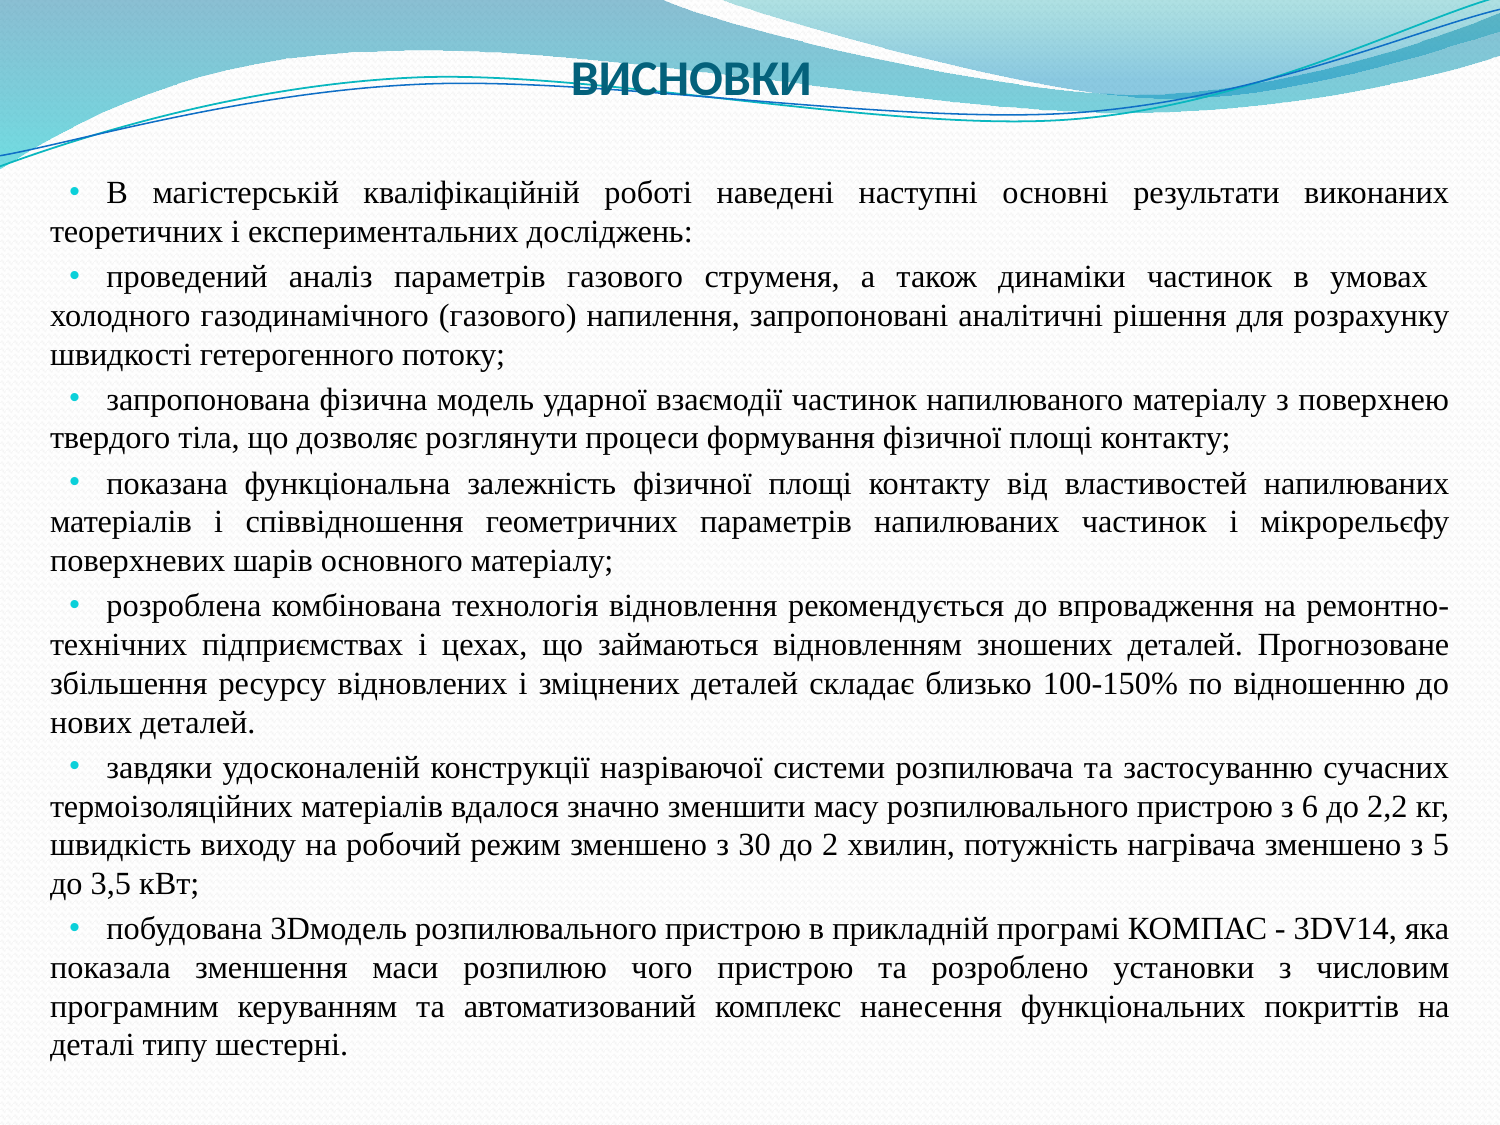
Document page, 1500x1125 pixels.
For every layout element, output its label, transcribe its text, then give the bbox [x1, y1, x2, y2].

title ВИСНОВКИ [527, 35, 856, 106]
list В магістерській кваліфікаційній роботі наведені наступні основні результати виконаних теоретичних і експериментальних досліджень: проведений аналіз параметрів газового струменя, а також динаміки частинок в умовах холодного газодинамічного (газового) напилення, запропоновані аналітичні рішення для розрахунку швидкості гетерогенного потоку; запропонована фізична модель ударної взаємодії частинок напилюваного матеріалу з поверхнею твердого тіла, що дозволяє розглянути процеси формування фізичної площі контакту; показана функціональна залежність фізичної площі контакту від властивостей напилюваних матеріалів і співвідношення геометричних параметрів напилюваних частинок і мікрорельєфу поверхневих шарів основного матеріалу; розроблена комбінована технологія відновлення рекомендується до впровадження на ремонтно-технічних підприємствах і цехах, що займаються відновленням зношених деталей. Прогнозоване збільшення ресурсу відновлених і зміцнених деталей складає близько 100-150% по відношенню до нових деталей. завдяки удосконаленій конструкції назріваючої системи розпилювача та застосуванню сучасних термоізоляційних матеріалів вдалося значно зменшити масу розпилювального пристрою з 6 до 2,2 кг, швидкість виходу на робочий режим зменшено з 30 до 2 хвилин, потужність нагрівача зменшено з 5 до 3,5 кВт; побудована 3Dмодель розпилювального пристрою в прикладній програмі КОМПАС - 3DV14, яка показала зменшення маси розпилюю чого пристрою та розроблено установки з числовим програмним керуванням та автоматизований комплекс нанесення функціональних покриттів на деталі типу шестерні. [35, 164, 1465, 1090]
